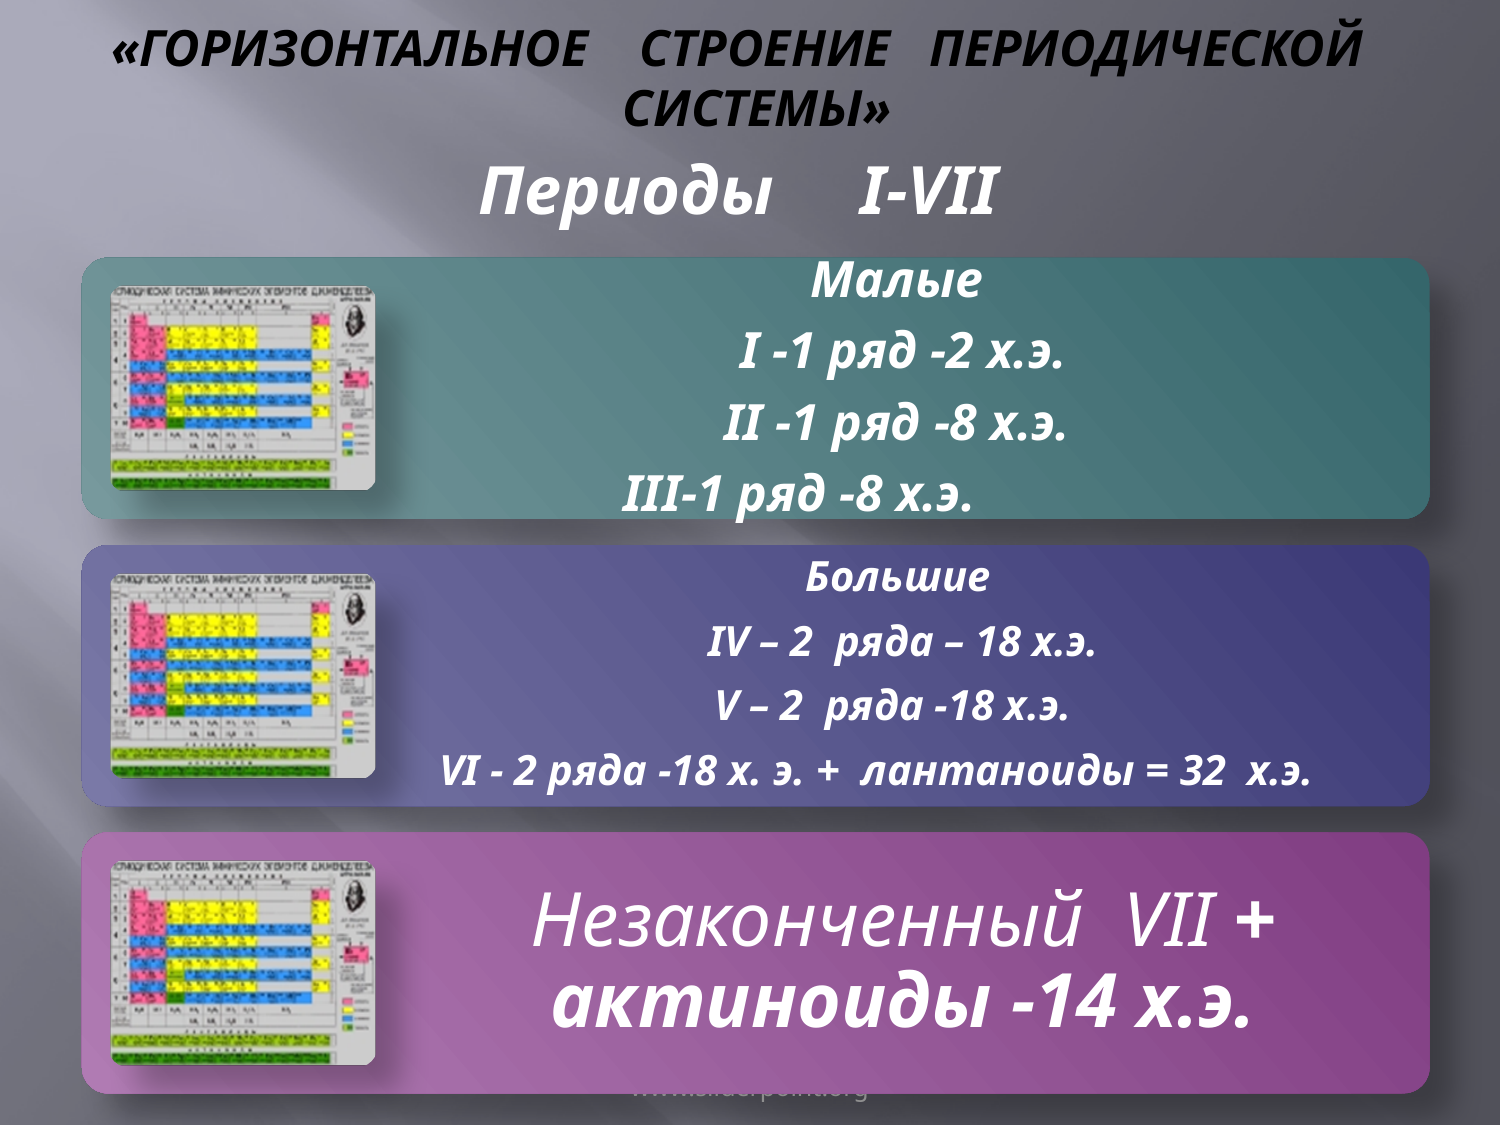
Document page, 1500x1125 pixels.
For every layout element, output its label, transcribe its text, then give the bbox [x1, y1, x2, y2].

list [81, 257, 1430, 1094]
title «ГОРИЗОНТАЛЬНОЕ СТРОЕНИЕ ПЕРИОДИЧЕСКОЙ СИСТЕМЫ» [82, 0, 1432, 153]
text_box Периоды I-VII [375, 140, 1102, 236]
